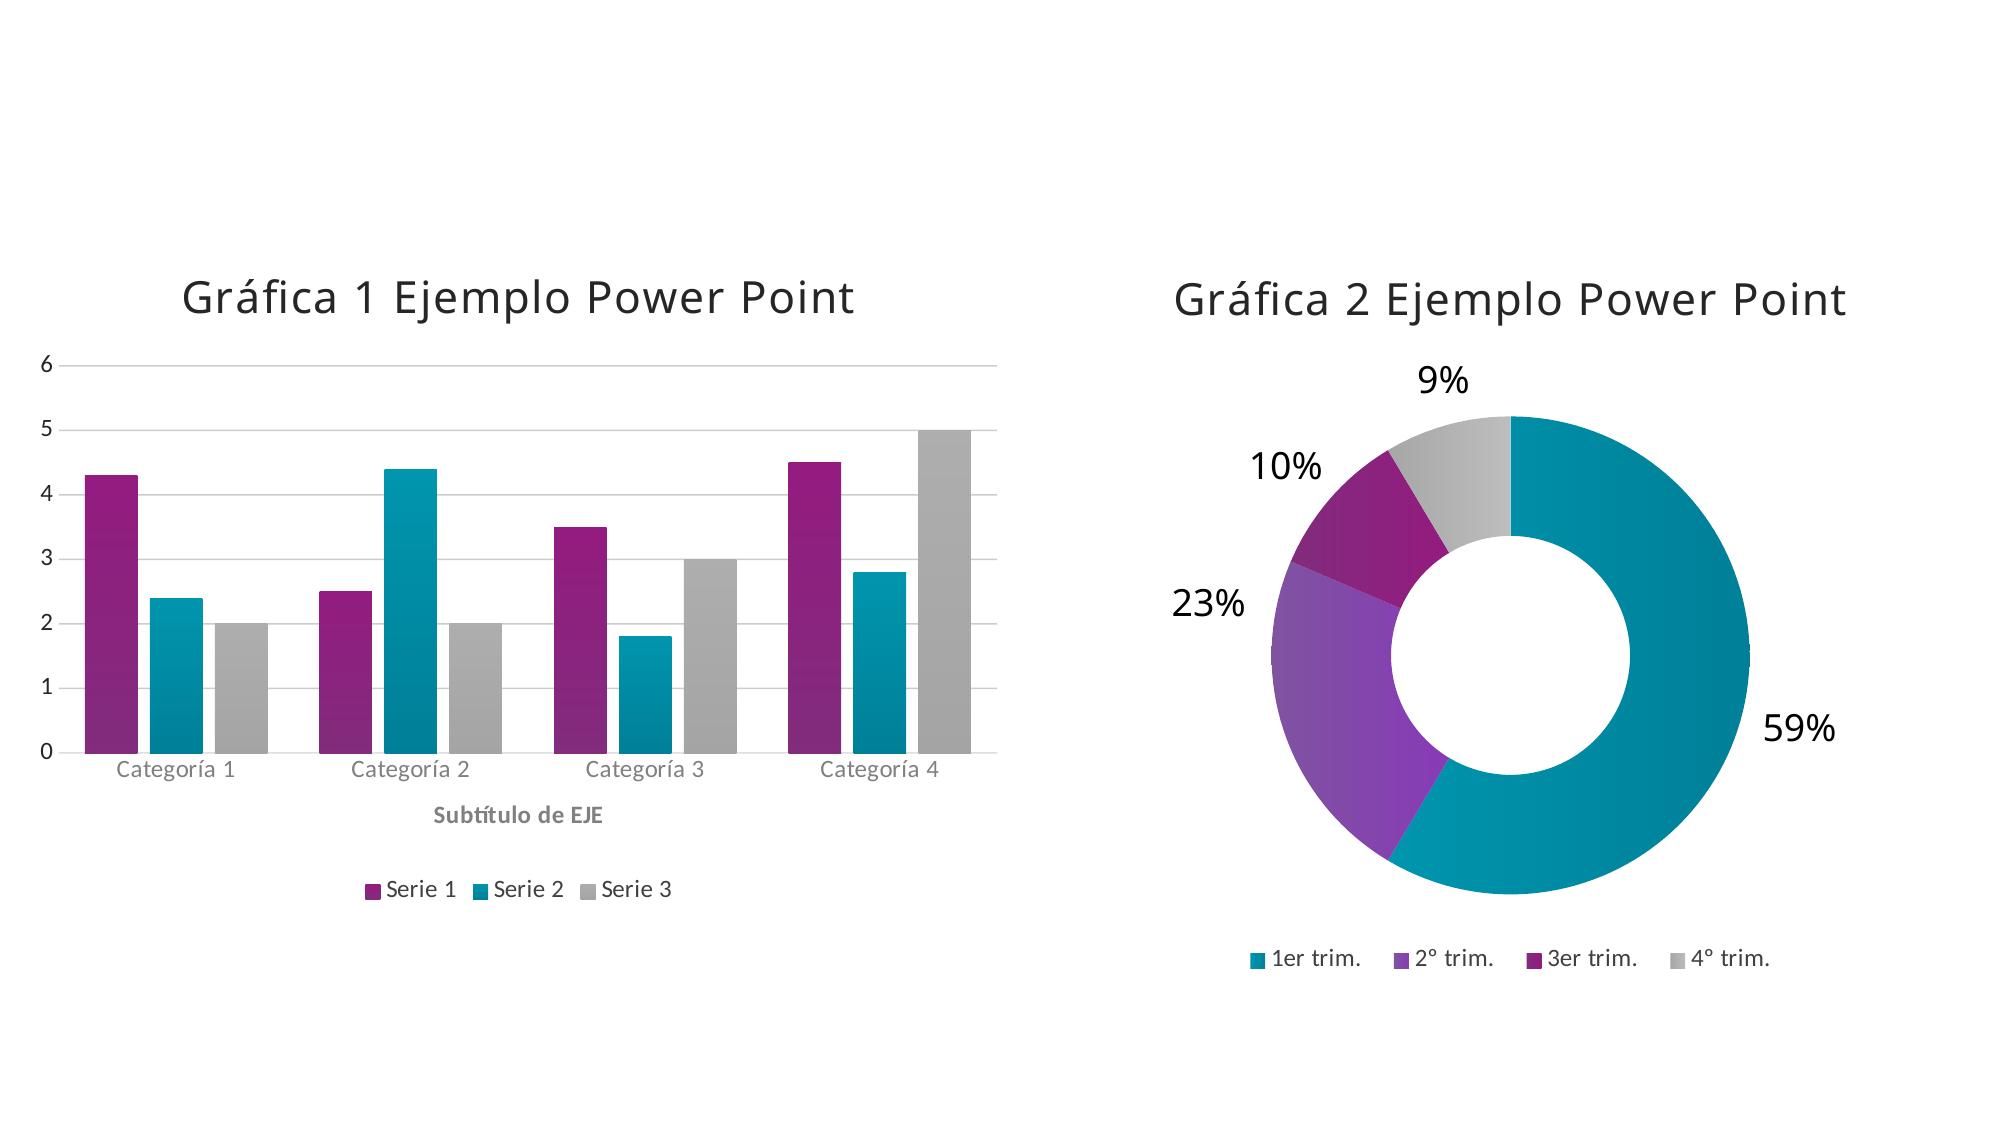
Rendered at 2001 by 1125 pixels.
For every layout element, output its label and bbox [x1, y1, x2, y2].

chart [20, 232, 1018, 911]
chart [1021, 232, 2000, 1012]
